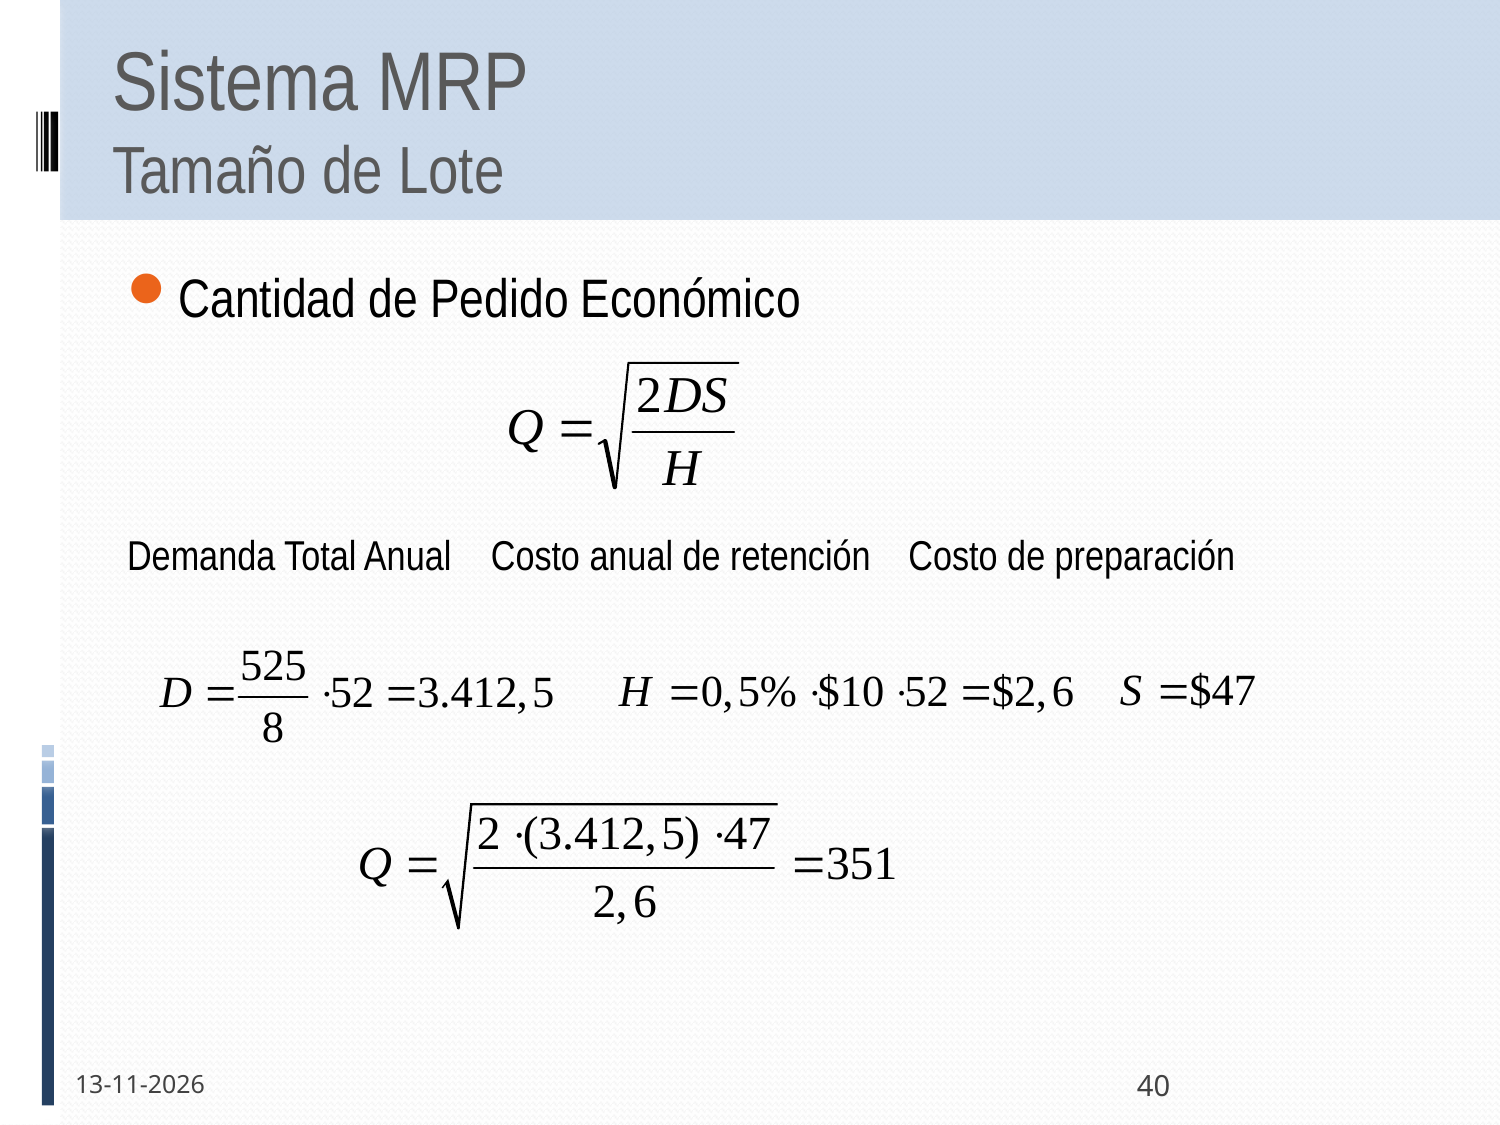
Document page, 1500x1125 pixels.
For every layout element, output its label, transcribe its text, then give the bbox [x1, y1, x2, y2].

text_box Diseño Colaborativo [345, 795, 905, 950]
slide_number 40 [1045, 1046, 1171, 1107]
title Sistema MRP Tamaño de Lote [111, 18, 1436, 207]
text_box Diseño Colaborativo [1106, 667, 1268, 729]
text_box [351, 792, 900, 940]
list Cantidad de Pedido Económico Demanda Total Anual Costo anual de retención Costo de preparación [111, 255, 1436, 1038]
text_box Diseño Colaborativo [604, 668, 1087, 736]
text_box Diseño Colaborativo [145, 640, 566, 764]
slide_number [75, 1042, 243, 1103]
text_box Diseño Colaborativo [493, 352, 757, 512]
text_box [151, 637, 561, 753]
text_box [610, 665, 1083, 726]
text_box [1112, 664, 1265, 718]
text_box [499, 349, 751, 501]
